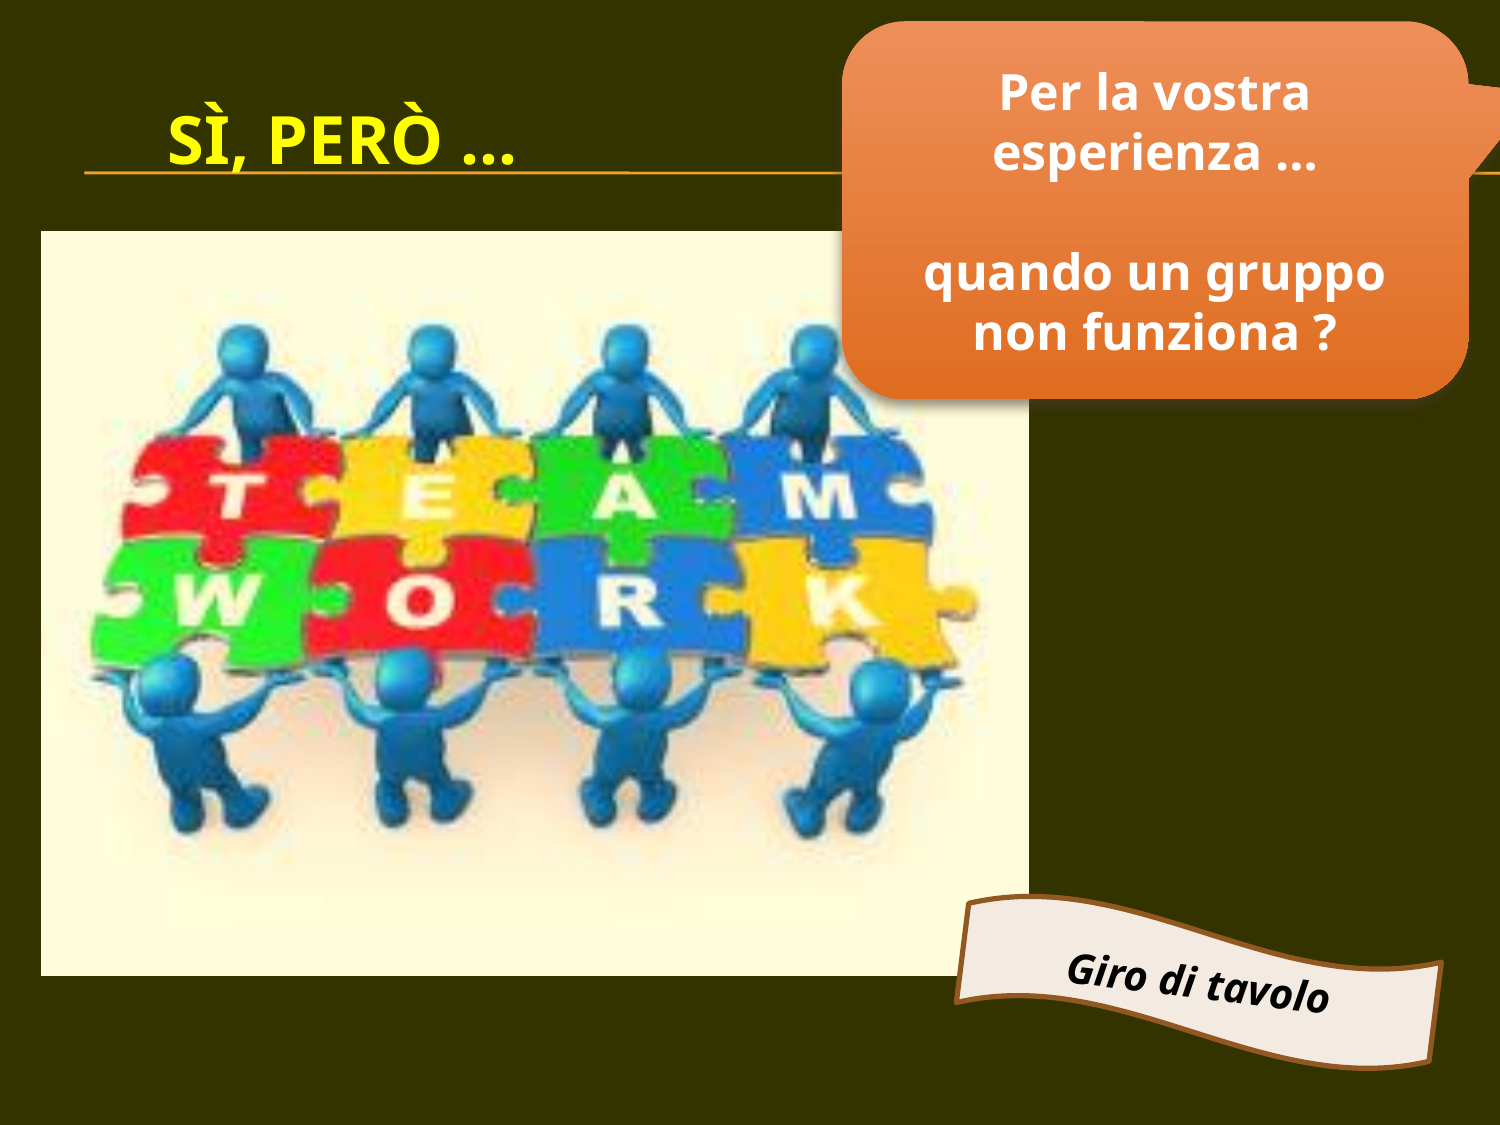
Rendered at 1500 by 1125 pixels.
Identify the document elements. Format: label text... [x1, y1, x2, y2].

text_box Giro di tavolo [954, 894, 1444, 1071]
text_box Per la vostra esperienza … quando un gruppo non funziona ? [842, 21, 1500, 400]
picture [40, 231, 1030, 977]
text_box SÌ, PERÒ … [153, 90, 533, 185]
